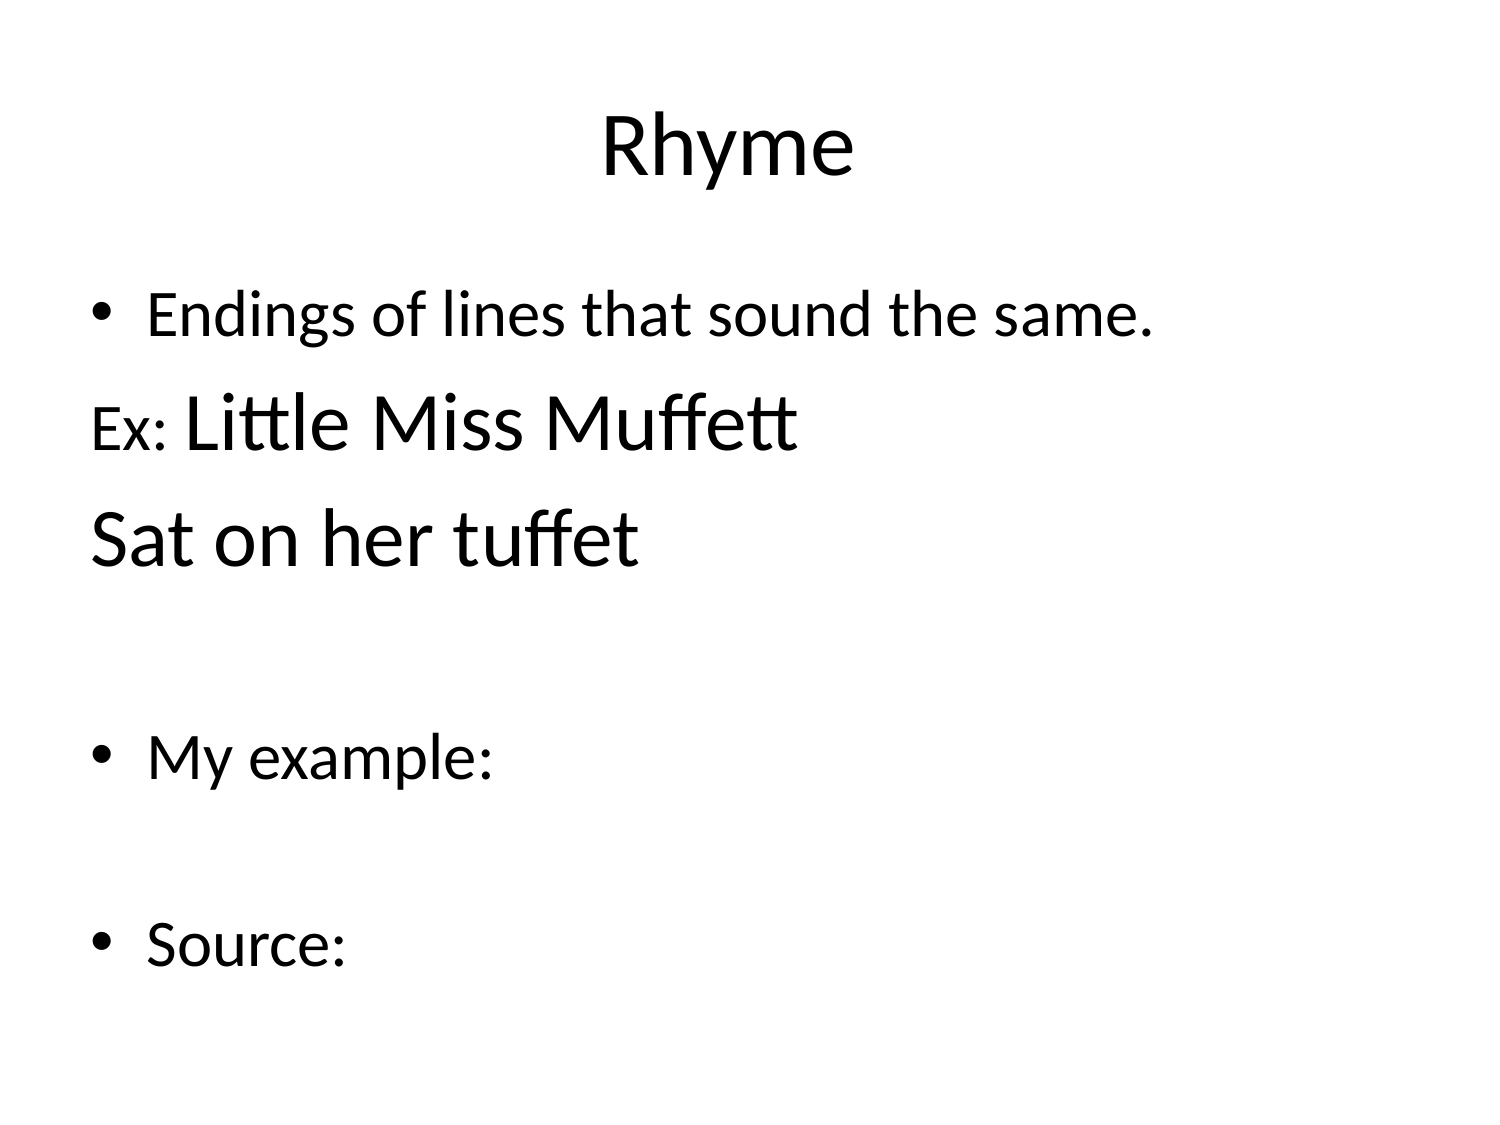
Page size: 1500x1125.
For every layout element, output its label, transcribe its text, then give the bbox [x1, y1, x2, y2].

title Rhyme [75, 45, 1425, 233]
list Endings of lines that sound the same. Ex: Little Miss Muffett Sat on her tuffet My example: Source: [75, 262, 1425, 1005]
